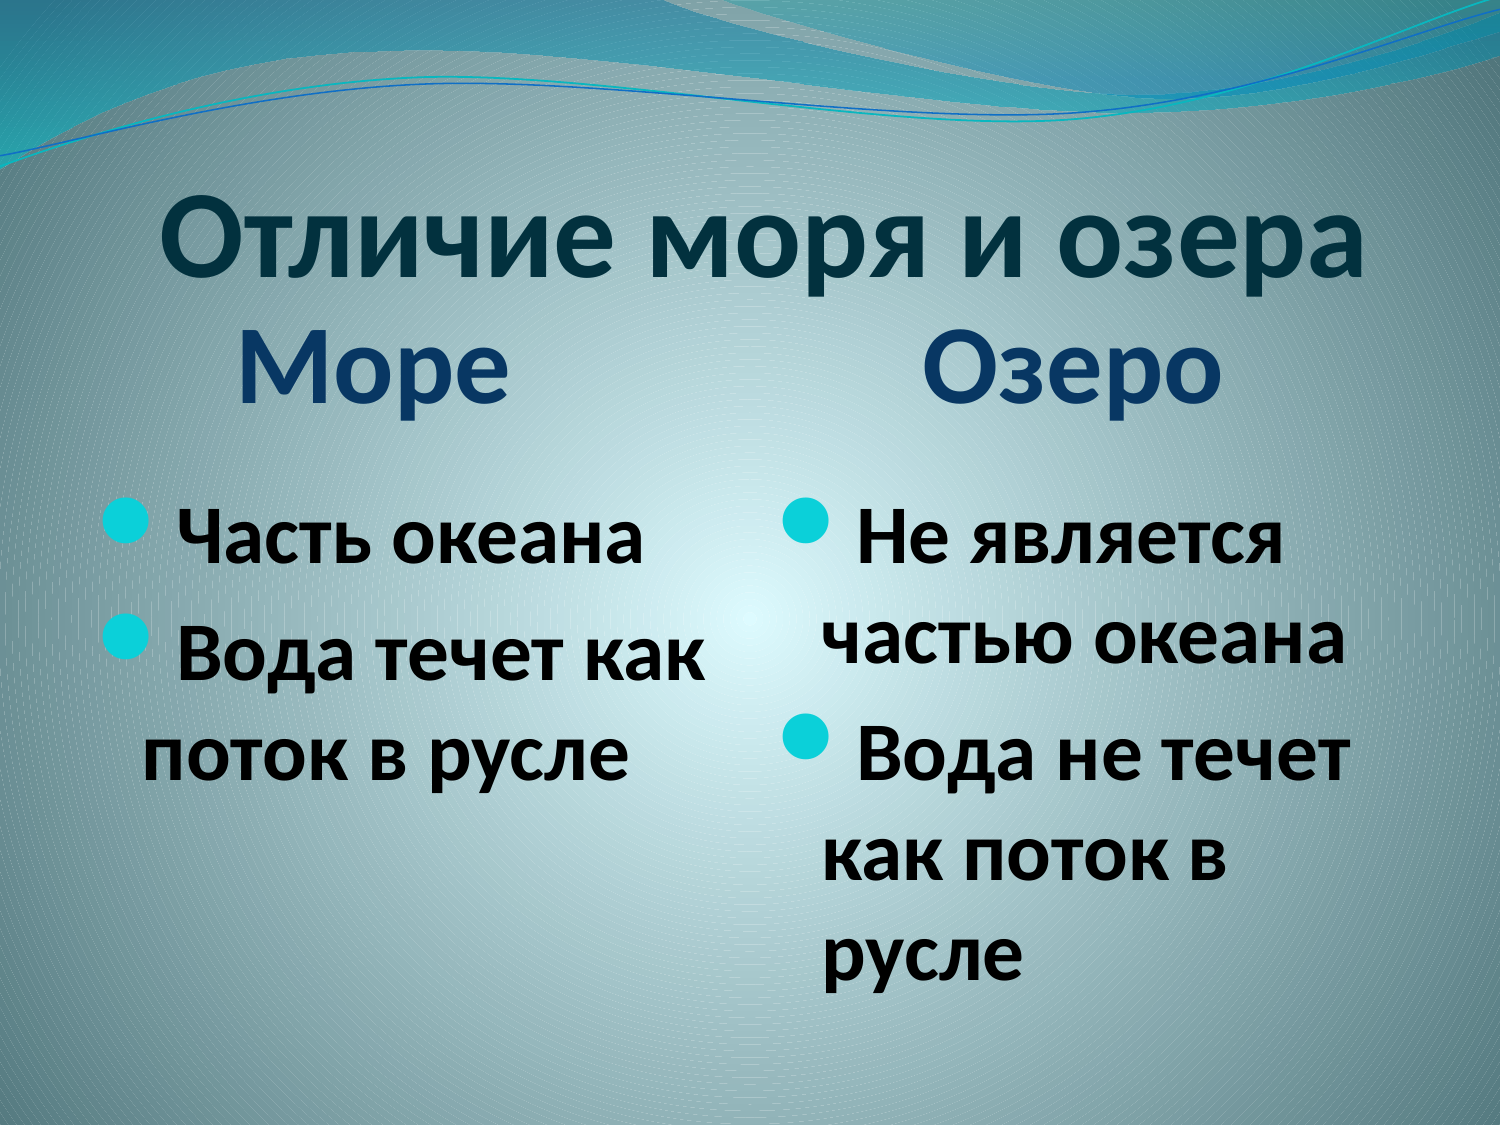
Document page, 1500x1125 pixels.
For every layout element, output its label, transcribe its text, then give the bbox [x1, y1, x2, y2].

list Не является частью океана Вода не течет как поток в русле [761, 480, 1425, 1044]
list Часть океана Вода течет как поток в русле [82, 480, 745, 1056]
title Отличие моря и озера [75, 115, 1425, 303]
list Озеро [761, 305, 1425, 413]
list Море [75, 304, 738, 413]
